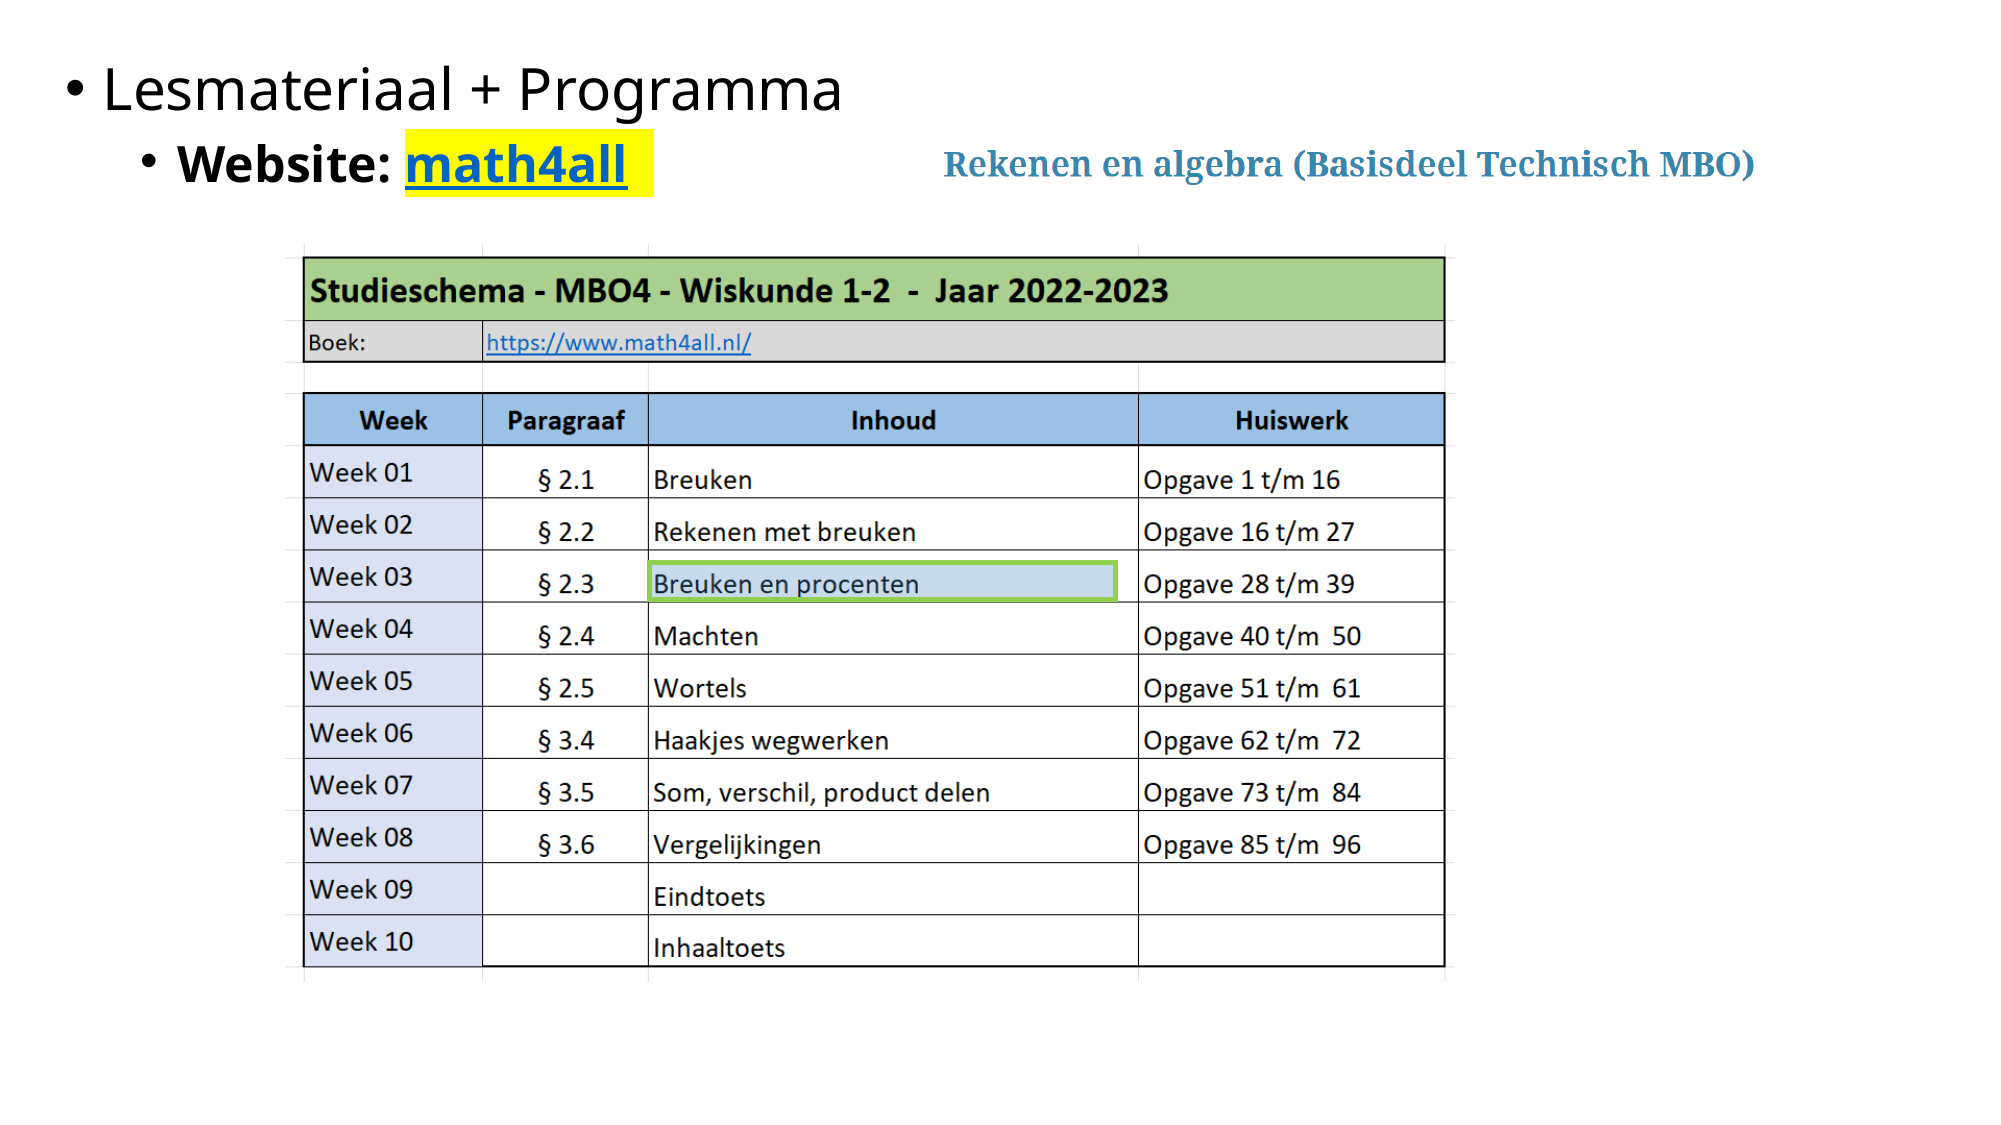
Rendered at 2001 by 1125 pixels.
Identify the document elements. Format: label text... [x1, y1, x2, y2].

picture [285, 244, 1455, 982]
list Lesmateriaal + Programma Website: math4all [50, 52, 1593, 285]
picture [923, 143, 2000, 194]
